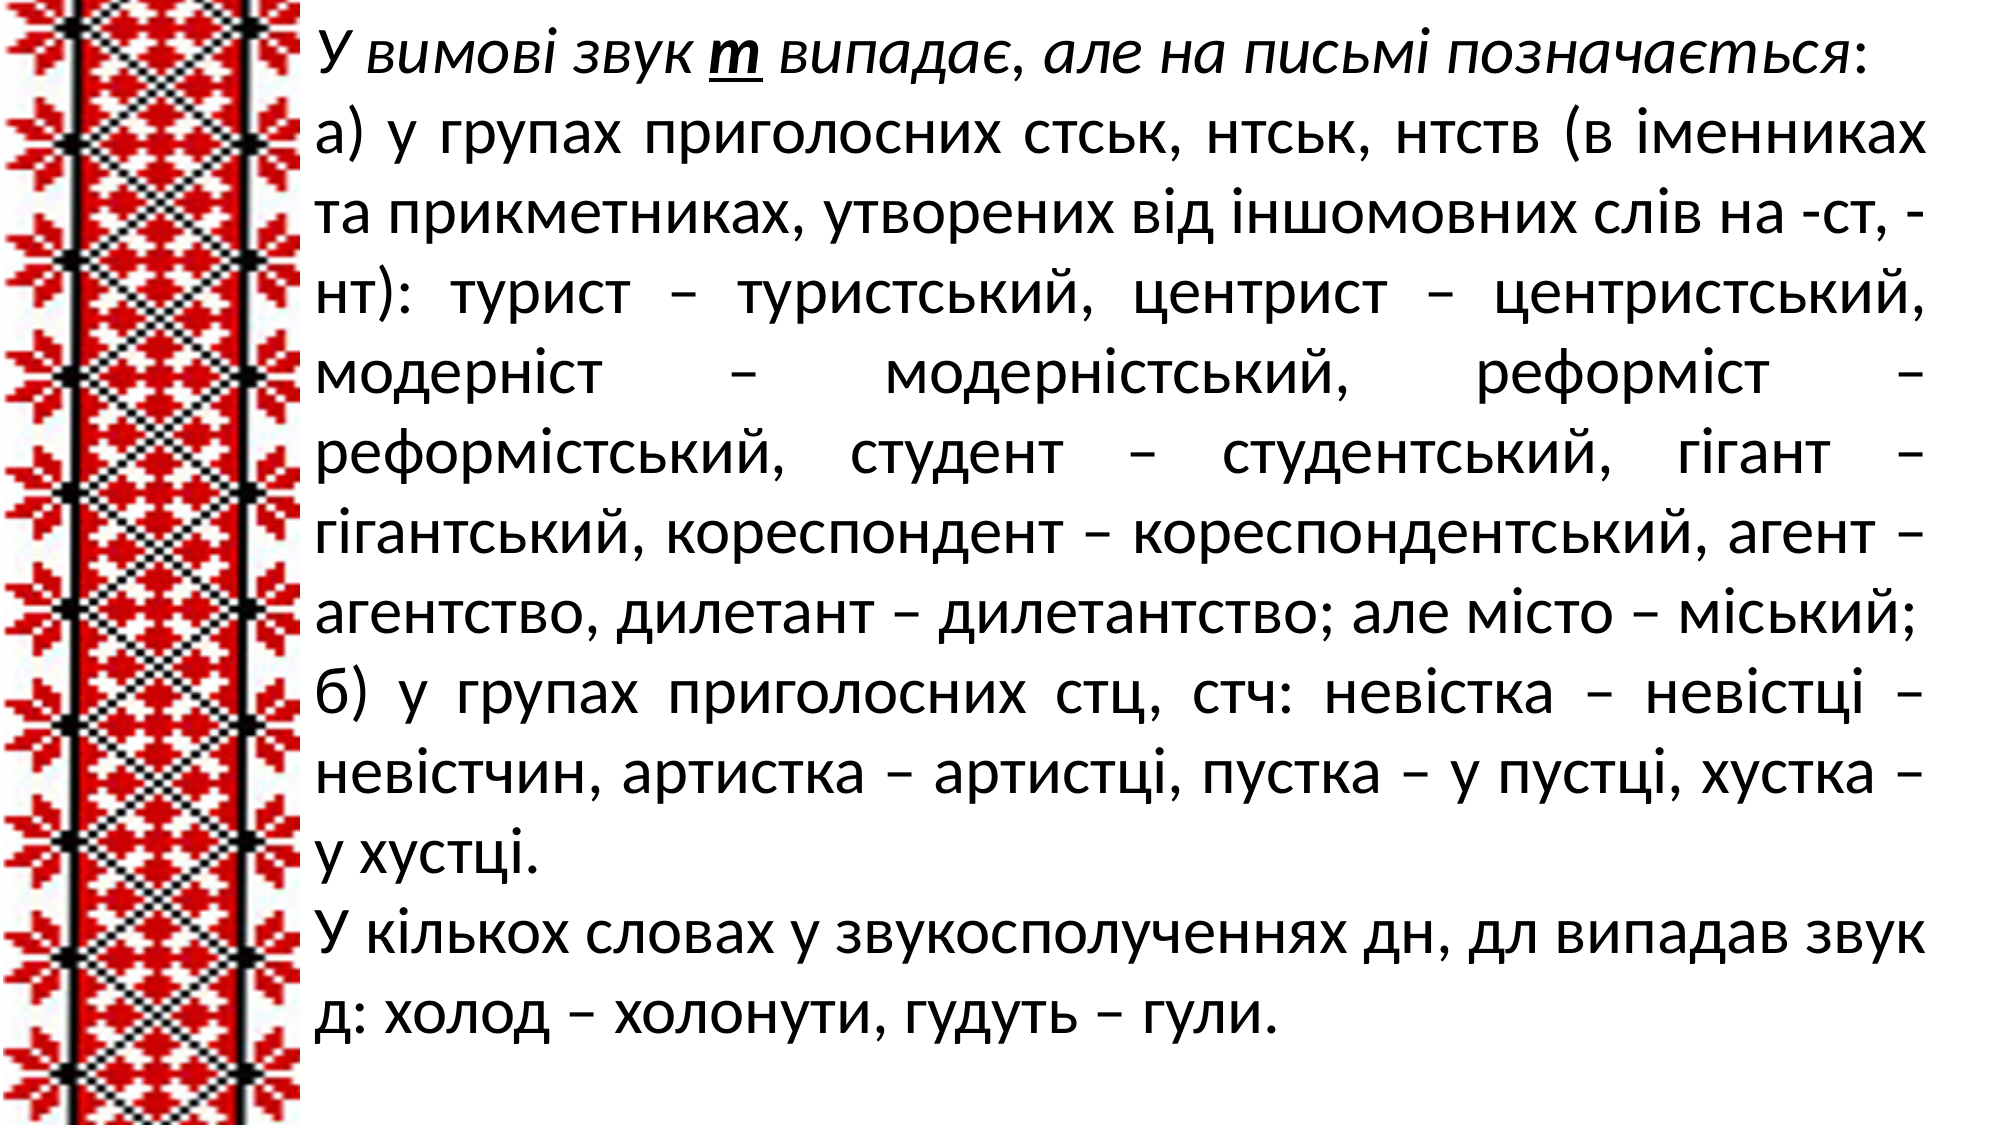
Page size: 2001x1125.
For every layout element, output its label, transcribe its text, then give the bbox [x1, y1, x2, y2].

text_box У вимові звук т випадає, але на письмі позначається: а) у групах приголосних стськ, нтськ, нтств (в іменниках та прикметниках, утворених від іншомовних слів на -ст, -нт): турист – туристський, центрист – центристський, модерніст – модерністський, реформіст – реформістський, студент – студентський, гігант – гігантський, кореспондент – кореспондентський, агент – агентство, дилетант – дилетантство; але місто – міський; б) у групах приголосних стц, стч: невістка – невістці – невістчин, артистка – артистці, пустка – у пустці, хустка – у хустці. У кількох словах у звукосполученнях дн, дл випадав звук д: холод – холонути, гудуть – гули. [300, 0, 1944, 1055]
picture [3, 0, 300, 1125]
